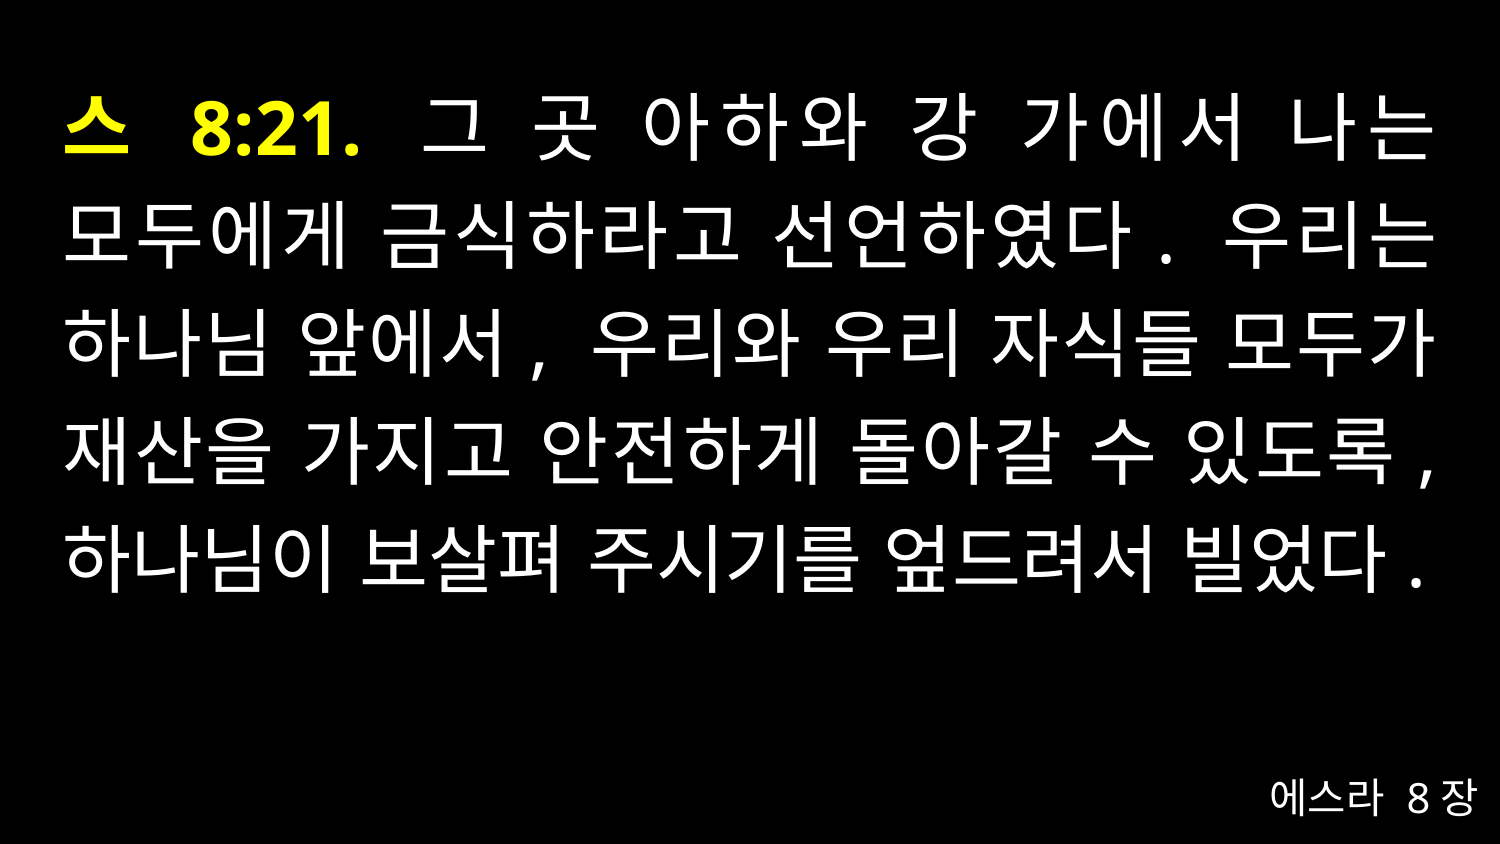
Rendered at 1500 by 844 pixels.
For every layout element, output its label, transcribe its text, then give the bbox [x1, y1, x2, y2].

subtitle 에스라 8장 [916, 770, 1500, 844]
title 스 8:21. 그 곳 아하와 강 가에서 나는 모두에게 금식하라고 선언하였다. 우리는 하나님 앞에서, 우리와 우리 자식들 모두가 재산을 가지고 안전하게 돌아갈 수 있도록, 하나님이 보살펴 주시기를 엎드려서 빌었다. [0, 0, 1500, 844]
